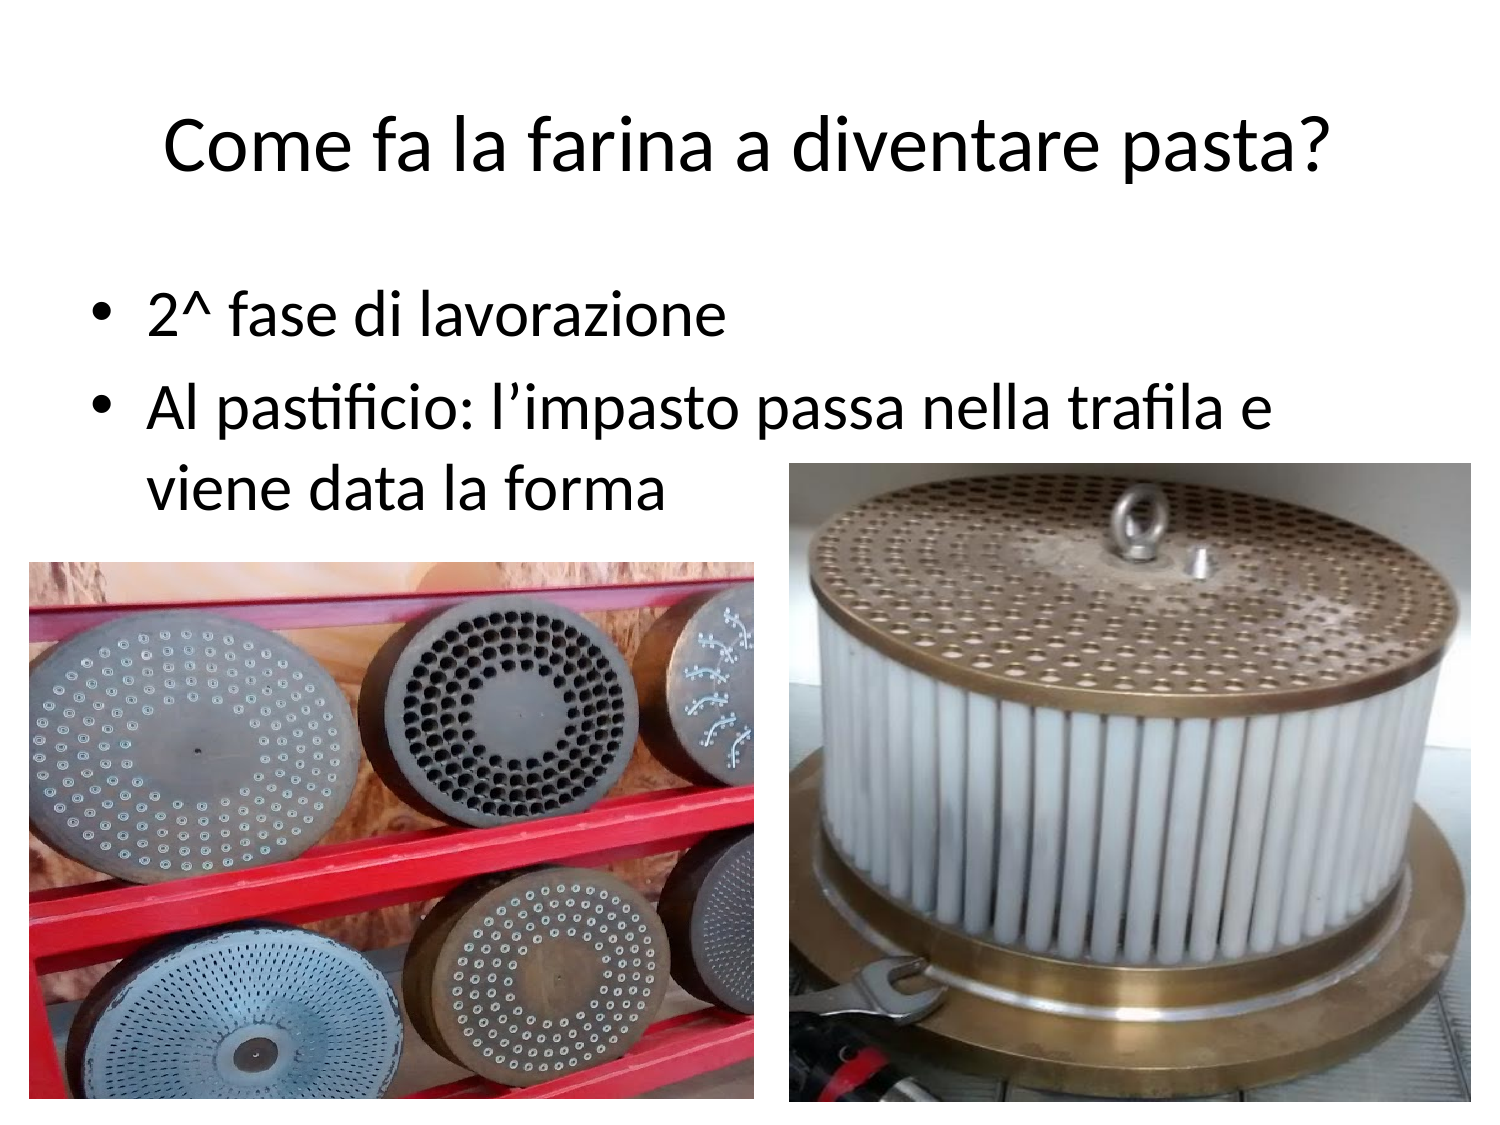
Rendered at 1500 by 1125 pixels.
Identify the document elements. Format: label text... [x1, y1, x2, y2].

picture [789, 463, 1471, 1102]
picture [28, 562, 754, 1099]
title Come fa la farina a diventare pasta? [75, 45, 1425, 233]
list 2^ fase di lavorazione Al pastificio: l’impasto passa nella trafila e viene data la forma [75, 262, 1425, 1005]
